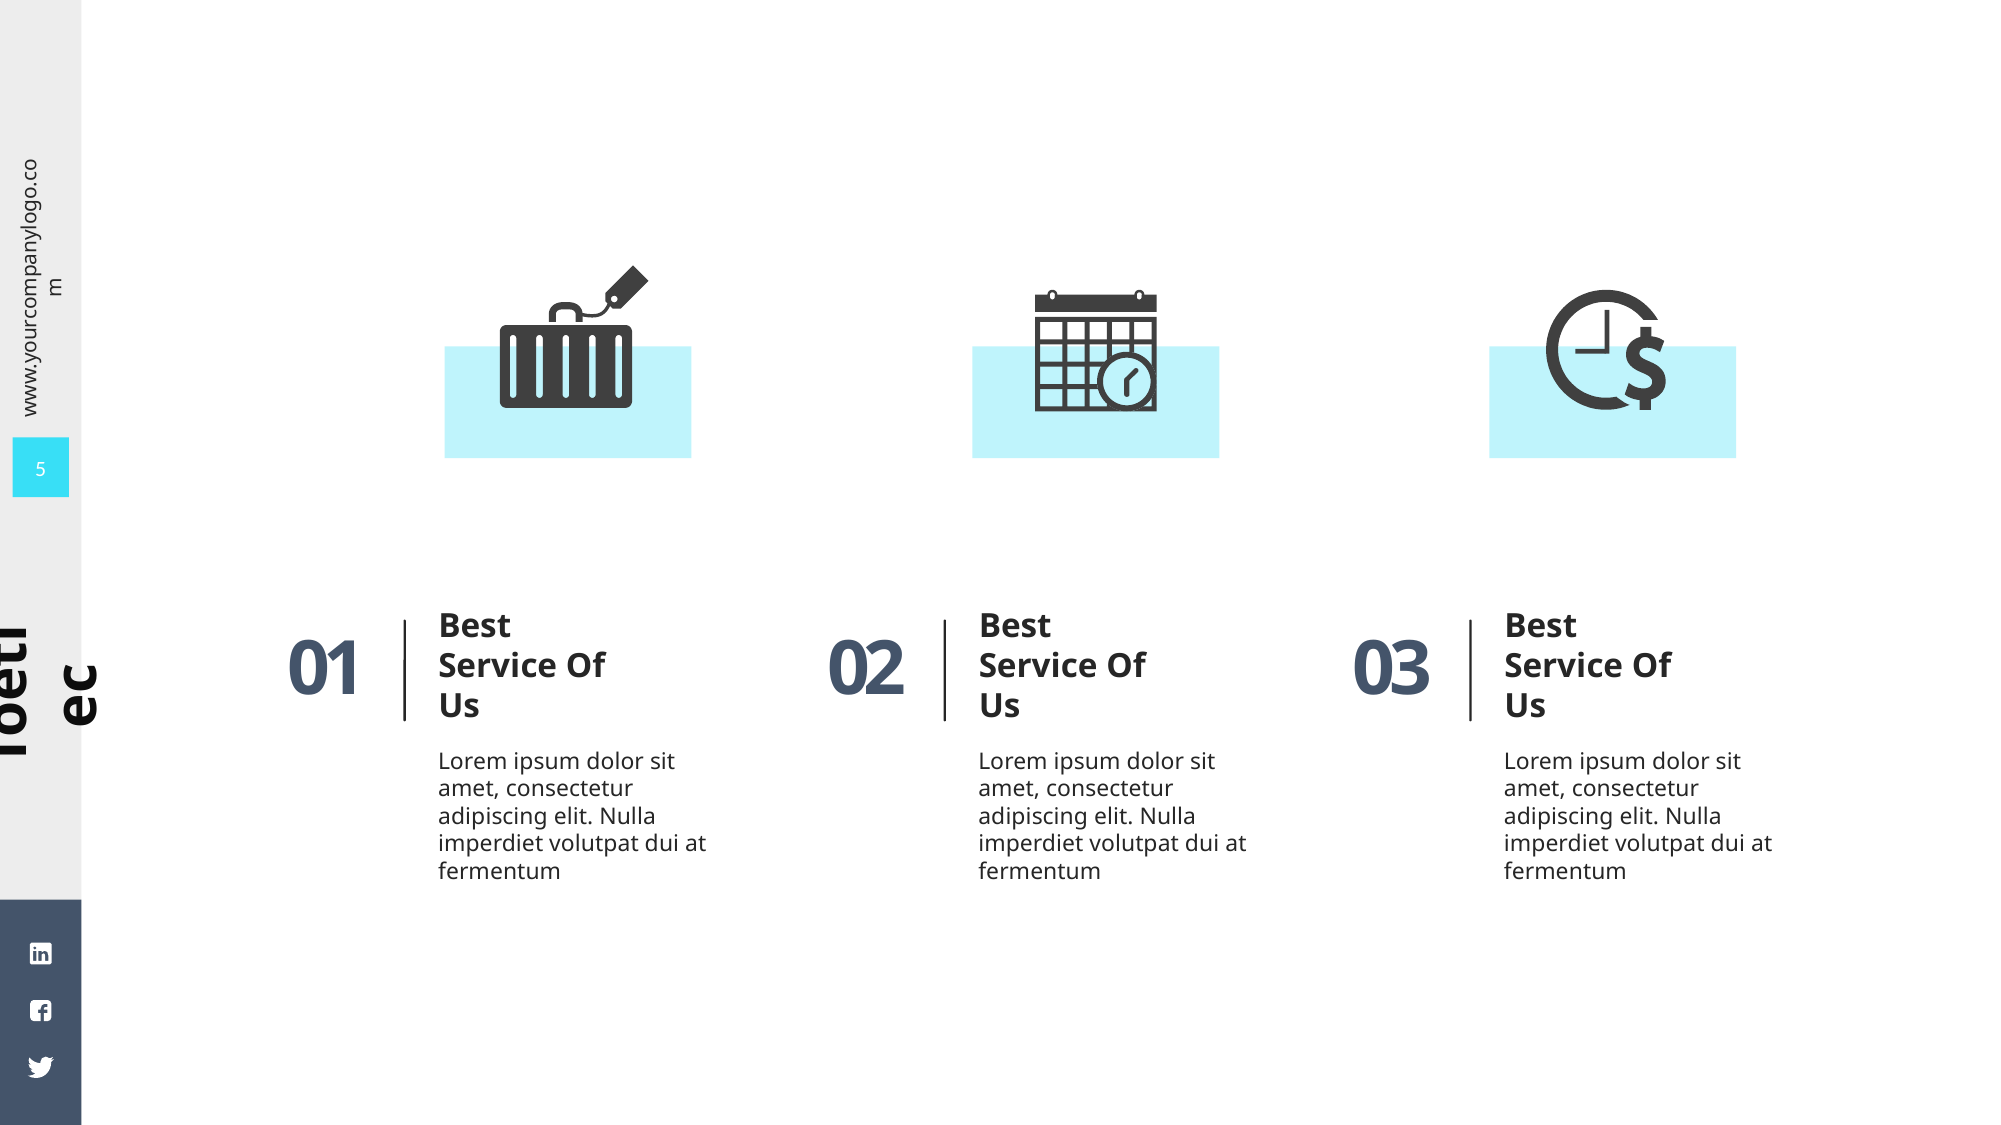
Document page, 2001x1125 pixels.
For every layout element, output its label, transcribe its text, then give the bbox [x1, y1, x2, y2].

text_box Lorem ipsum dolor sit amet, consectetur adipiscing elit. Nulla imperdiet volutpat dui at fermentum [423, 739, 738, 892]
text_box Best Service Of Us [963, 602, 1191, 727]
text_box [942, 618, 947, 723]
text_box [1488, 345, 1737, 459]
text_box [1468, 618, 1473, 723]
text_box Best Service Of Us [1489, 602, 1717, 727]
slide_number 5 [12, 437, 69, 498]
text_box 01 [265, 608, 388, 733]
text_box [402, 618, 407, 723]
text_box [1546, 289, 1666, 410]
text_box Lorem ipsum dolor sit amet, consectetur adipiscing elit. Nulla imperdiet volutpat dui at fermentum [1489, 739, 1804, 892]
text_box Best Service Of Us [423, 602, 651, 727]
text_box 02 [806, 608, 929, 733]
text_box Lorem ipsum dolor sit amet, consectetur adipiscing elit. Nulla imperdiet volutpat dui at fermentum [963, 739, 1278, 892]
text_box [1035, 289, 1157, 412]
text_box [499, 265, 649, 408]
text_box 03 [1331, 608, 1454, 733]
text_box [971, 345, 1220, 459]
text_box [444, 345, 692, 459]
